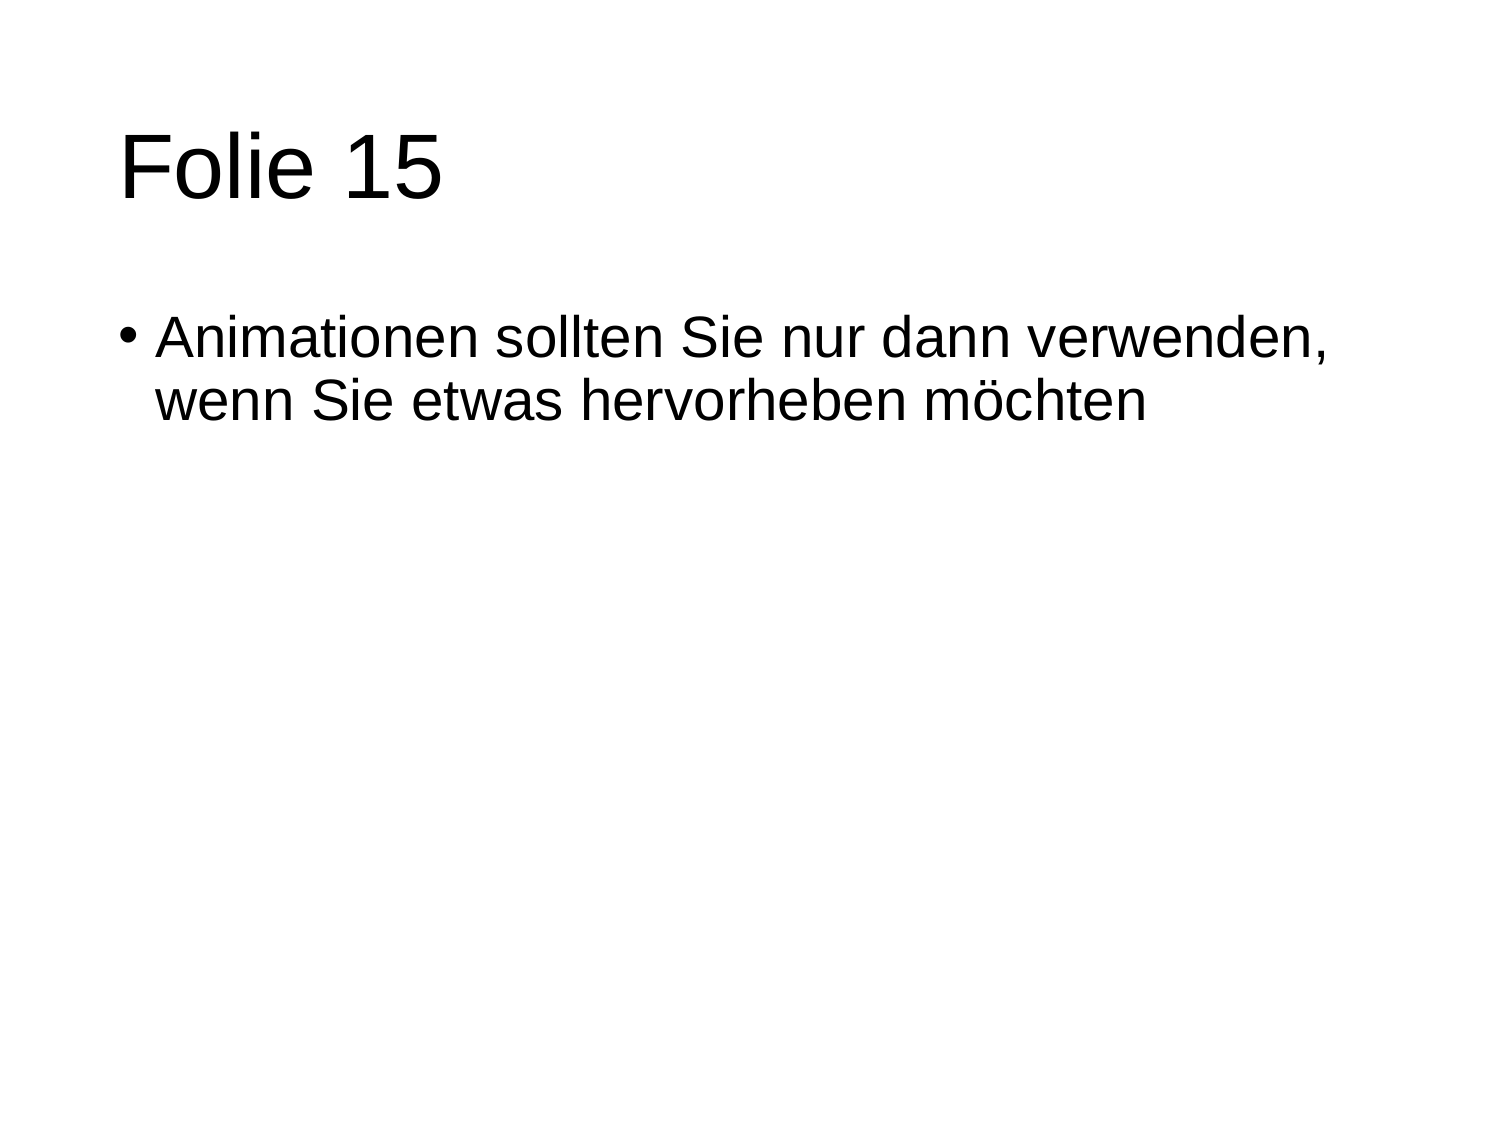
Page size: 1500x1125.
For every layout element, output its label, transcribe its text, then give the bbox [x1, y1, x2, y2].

list Animationen sollten Sie nur dann verwenden, wenn Sie etwas hervorheben möchten [103, 299, 1397, 1014]
title Folie 15 [103, 59, 1397, 278]
